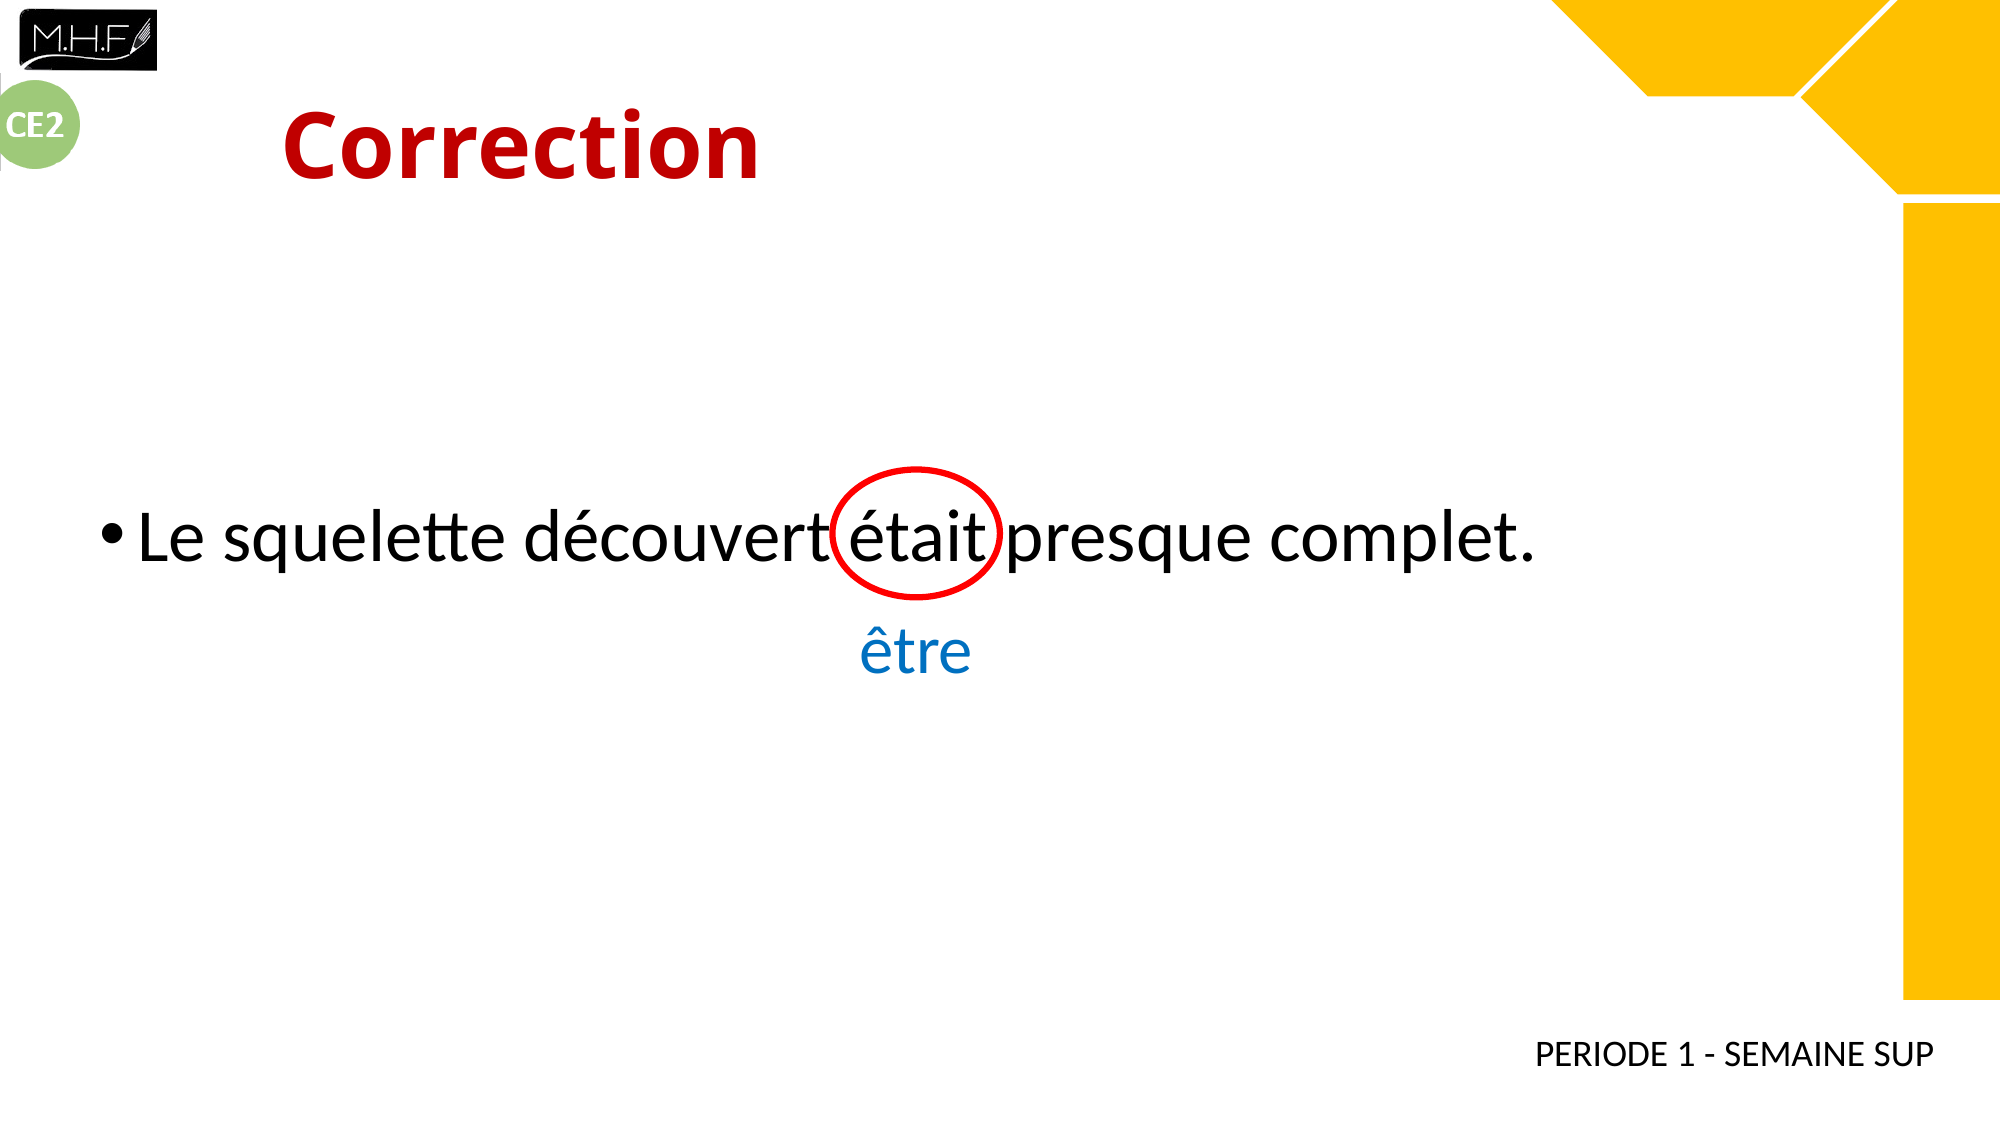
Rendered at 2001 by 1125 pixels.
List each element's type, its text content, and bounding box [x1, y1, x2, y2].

text_box [1799, 0, 2000, 196]
text_box [831, 468, 1001, 597]
text_box être [844, 597, 1013, 695]
text_box [1902, 202, 2000, 1001]
picture [0, 7, 157, 171]
text_box PERIODE 1 - SEMAINE SUP [1362, 1021, 1967, 1082]
title Correction [265, 40, 1526, 258]
text_box Le squelette découvert était presque complet. [84, 314, 1916, 600]
text_box [1549, 0, 1892, 98]
